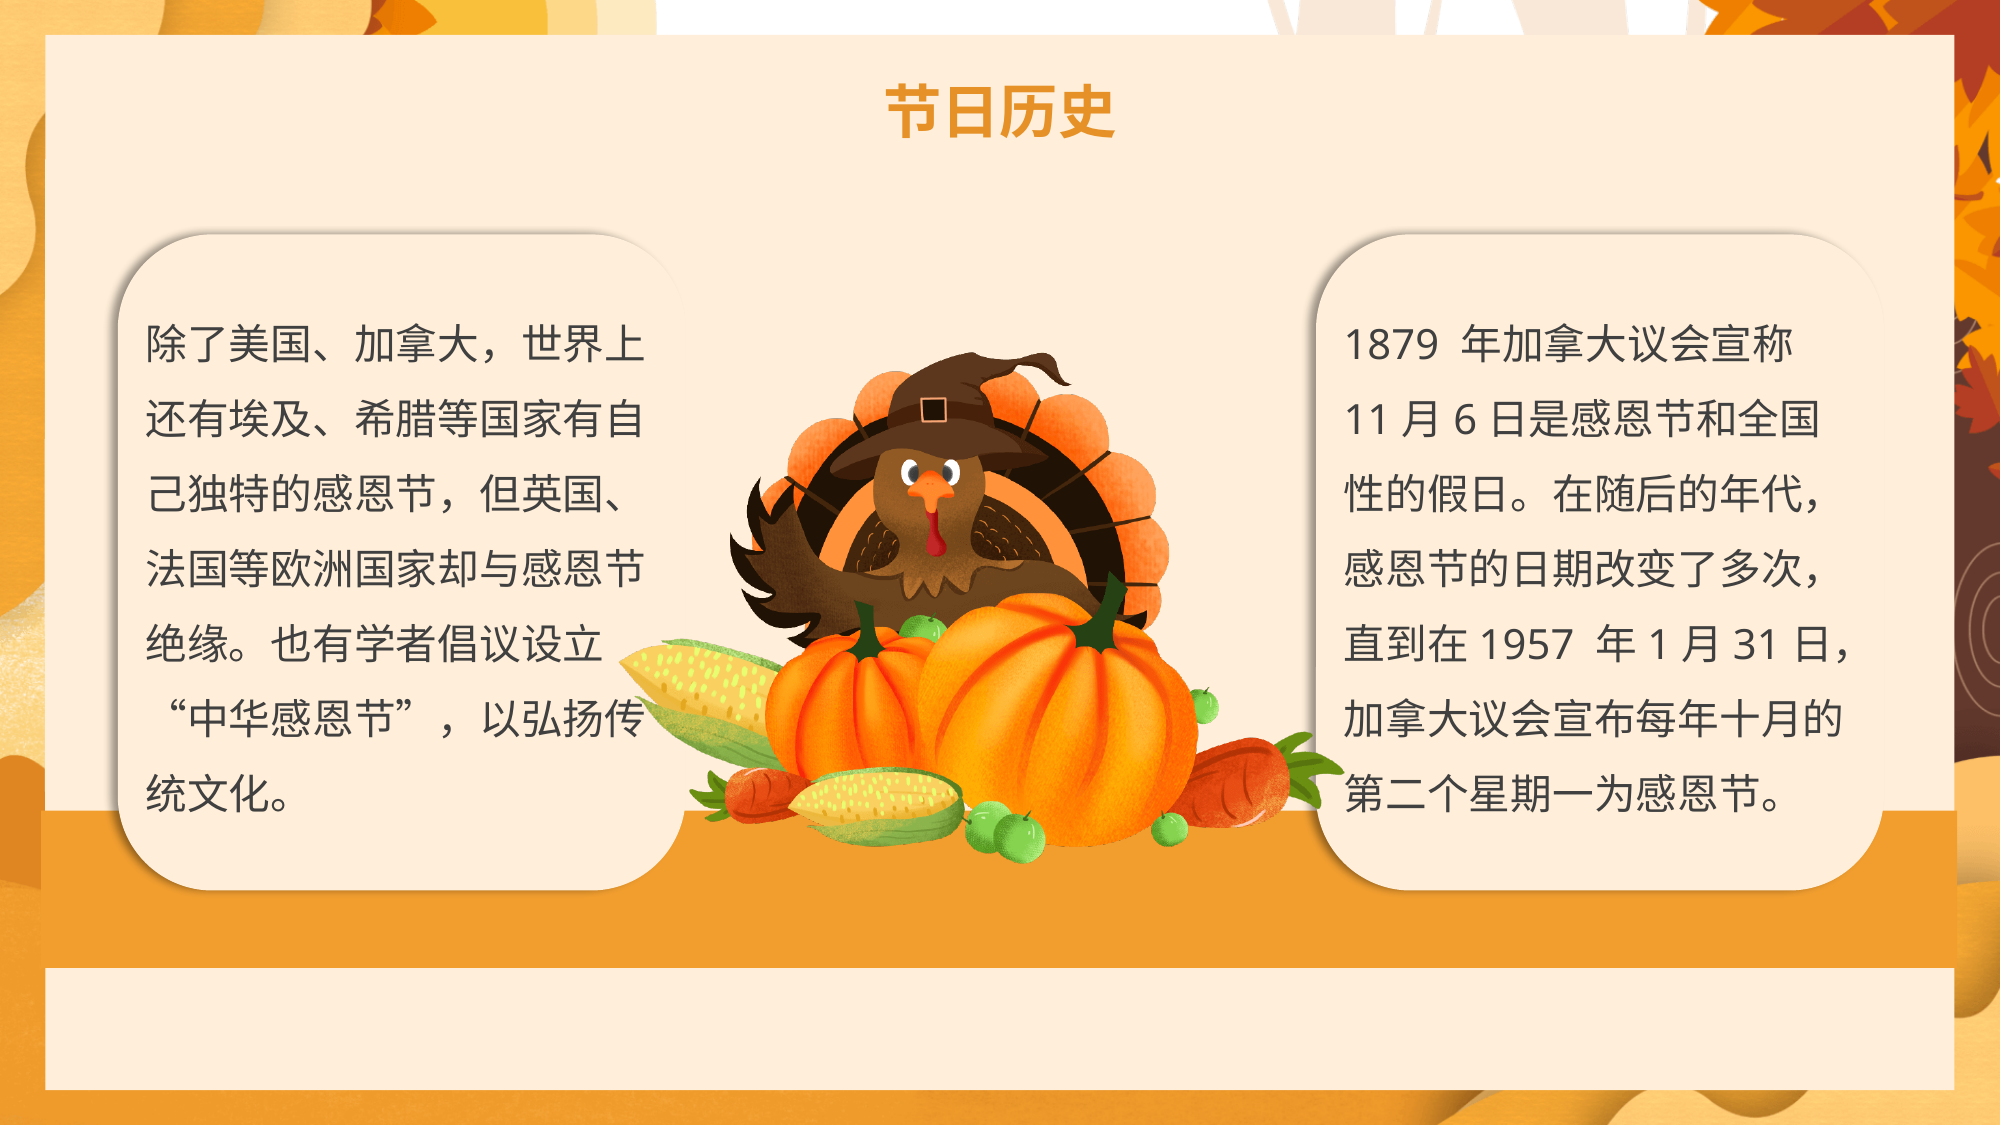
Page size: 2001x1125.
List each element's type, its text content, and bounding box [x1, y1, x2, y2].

text_box 节日历史 [868, 67, 1132, 153]
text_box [1316, 234, 1884, 891]
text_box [117, 234, 686, 891]
text_box [40, 810, 1958, 969]
picture [0, 0, 2000, 1125]
